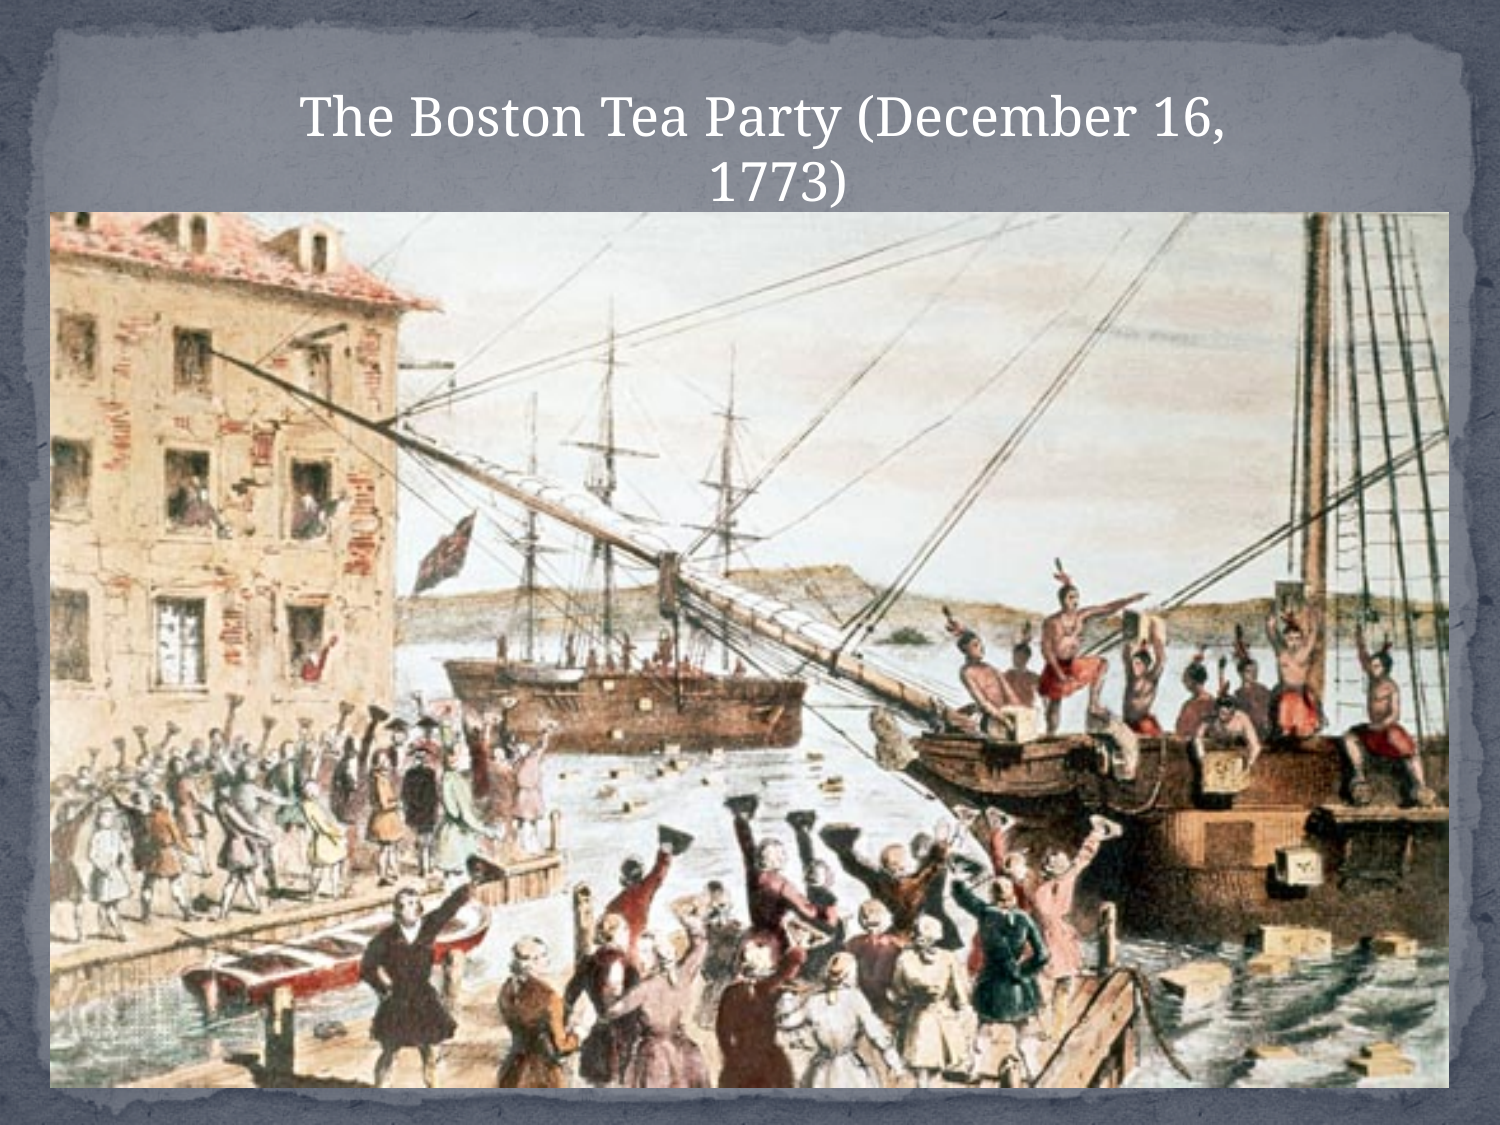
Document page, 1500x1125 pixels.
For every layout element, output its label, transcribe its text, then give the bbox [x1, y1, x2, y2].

list The Boston Tea Party (December 16, 1773) [237, 75, 1275, 201]
picture [50, 212, 1449, 1088]
